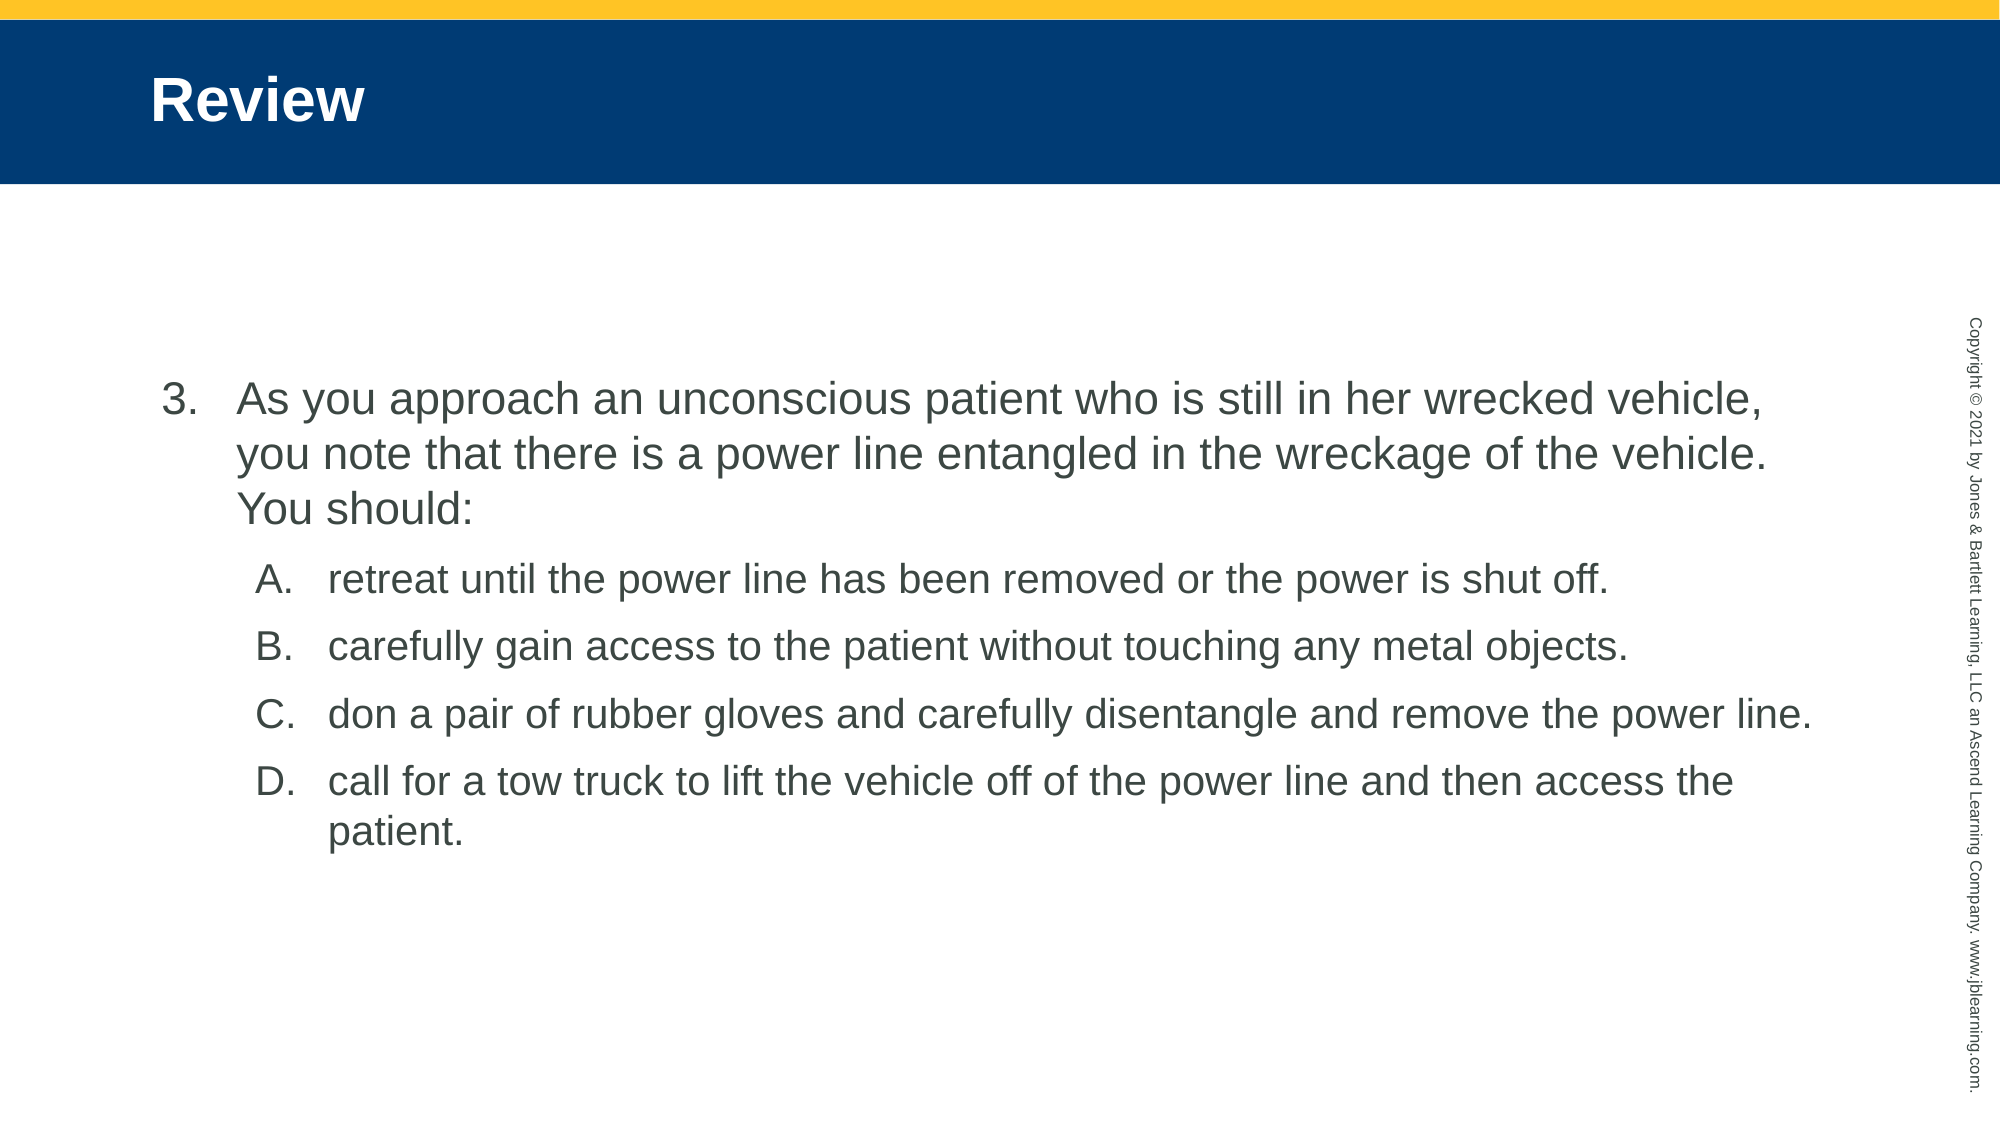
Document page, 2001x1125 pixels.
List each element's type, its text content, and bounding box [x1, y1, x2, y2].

list As you approach an unconscious patient who is still in her wrecked vehicle, you note that there is a power line entangled in the wreckage of the vehicle. You should: retreat until the power line has been removed or the power is shut off. carefully gain access to the patient without touching any metal objects. don a pair of rubber gloves and carefully disentangle and remove the power line. call for a tow truck to lift the vehicle off of the power line and then access the patient. [146, 361, 1859, 1016]
title Review [0, 19, 2000, 185]
